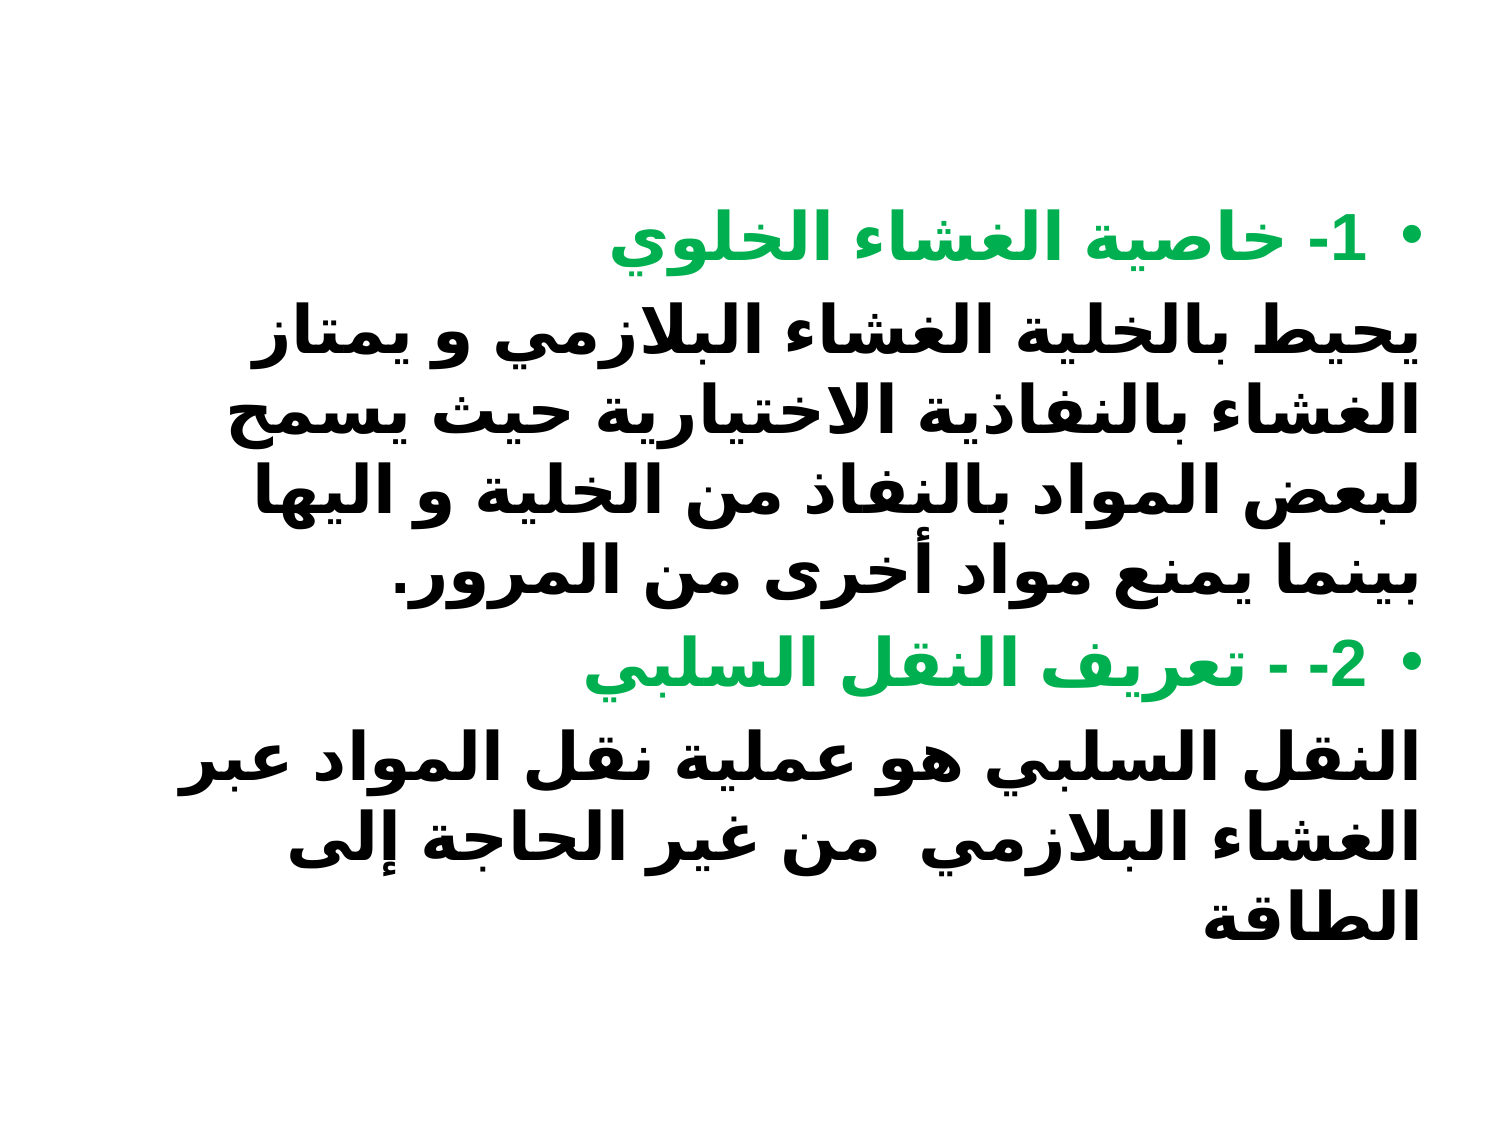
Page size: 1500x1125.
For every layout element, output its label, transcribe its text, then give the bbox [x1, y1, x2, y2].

list 1- خاصية الغشاء الخلوي يحيط بالخلية الغشاء البلازمي و يمتاز الغشاء بالنفاذية الاختيارية حيث يسمح لبعض المواد بالنفاذ من الخلية و اليها بينما يمنع مواد أخرى من المرور. 2- - تعريف النقل السلبي النقل السلبي هو عملية نقل المواد عبر الغشاء البلازمي من غير الحاجة إلى الطاقة [88, 186, 1439, 929]
